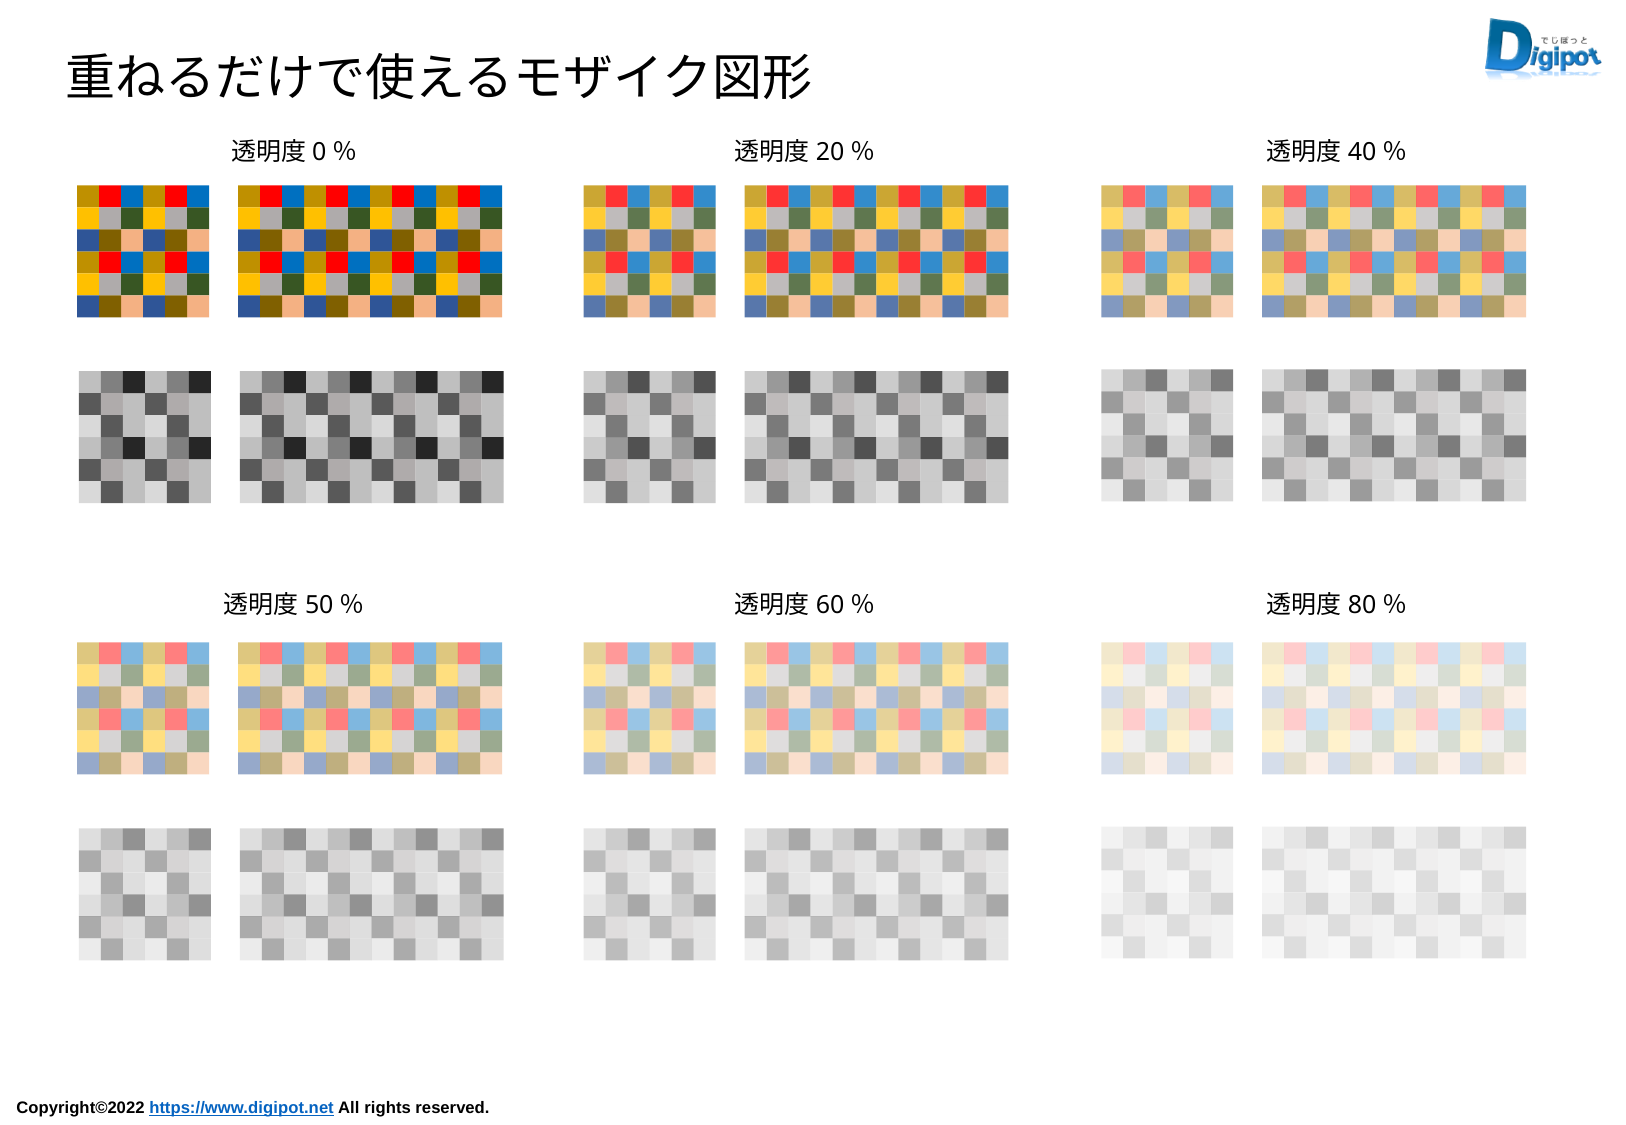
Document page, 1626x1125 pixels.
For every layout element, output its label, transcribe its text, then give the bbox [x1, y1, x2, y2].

text_box 透明度50％ [209, 581, 380, 626]
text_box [583, 642, 716, 775]
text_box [238, 185, 503, 318]
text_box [77, 642, 210, 775]
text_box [1101, 369, 1234, 502]
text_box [583, 185, 716, 318]
text_box 透明度60％ [720, 581, 890, 626]
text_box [744, 828, 1009, 961]
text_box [1262, 642, 1527, 775]
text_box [78, 828, 211, 961]
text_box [78, 371, 211, 504]
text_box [239, 828, 504, 961]
text_box 透明度20％ [720, 128, 890, 173]
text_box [1262, 826, 1527, 959]
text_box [1101, 185, 1234, 318]
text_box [1262, 369, 1527, 502]
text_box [744, 642, 1009, 775]
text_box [744, 185, 1009, 318]
text_box 透明度0％ [216, 128, 373, 173]
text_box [583, 371, 716, 504]
text_box 透明度80％ [1252, 581, 1423, 626]
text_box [1262, 185, 1527, 318]
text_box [77, 185, 210, 318]
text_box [744, 371, 1009, 504]
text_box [239, 371, 504, 504]
picture [1485, 18, 1602, 82]
text_box 重ねるだけで使えるモザイク図形 [50, 38, 828, 113]
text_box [238, 642, 503, 775]
text_box 透明度40％ [1252, 128, 1423, 173]
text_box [1101, 642, 1234, 775]
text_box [1101, 826, 1234, 959]
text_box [583, 828, 716, 961]
